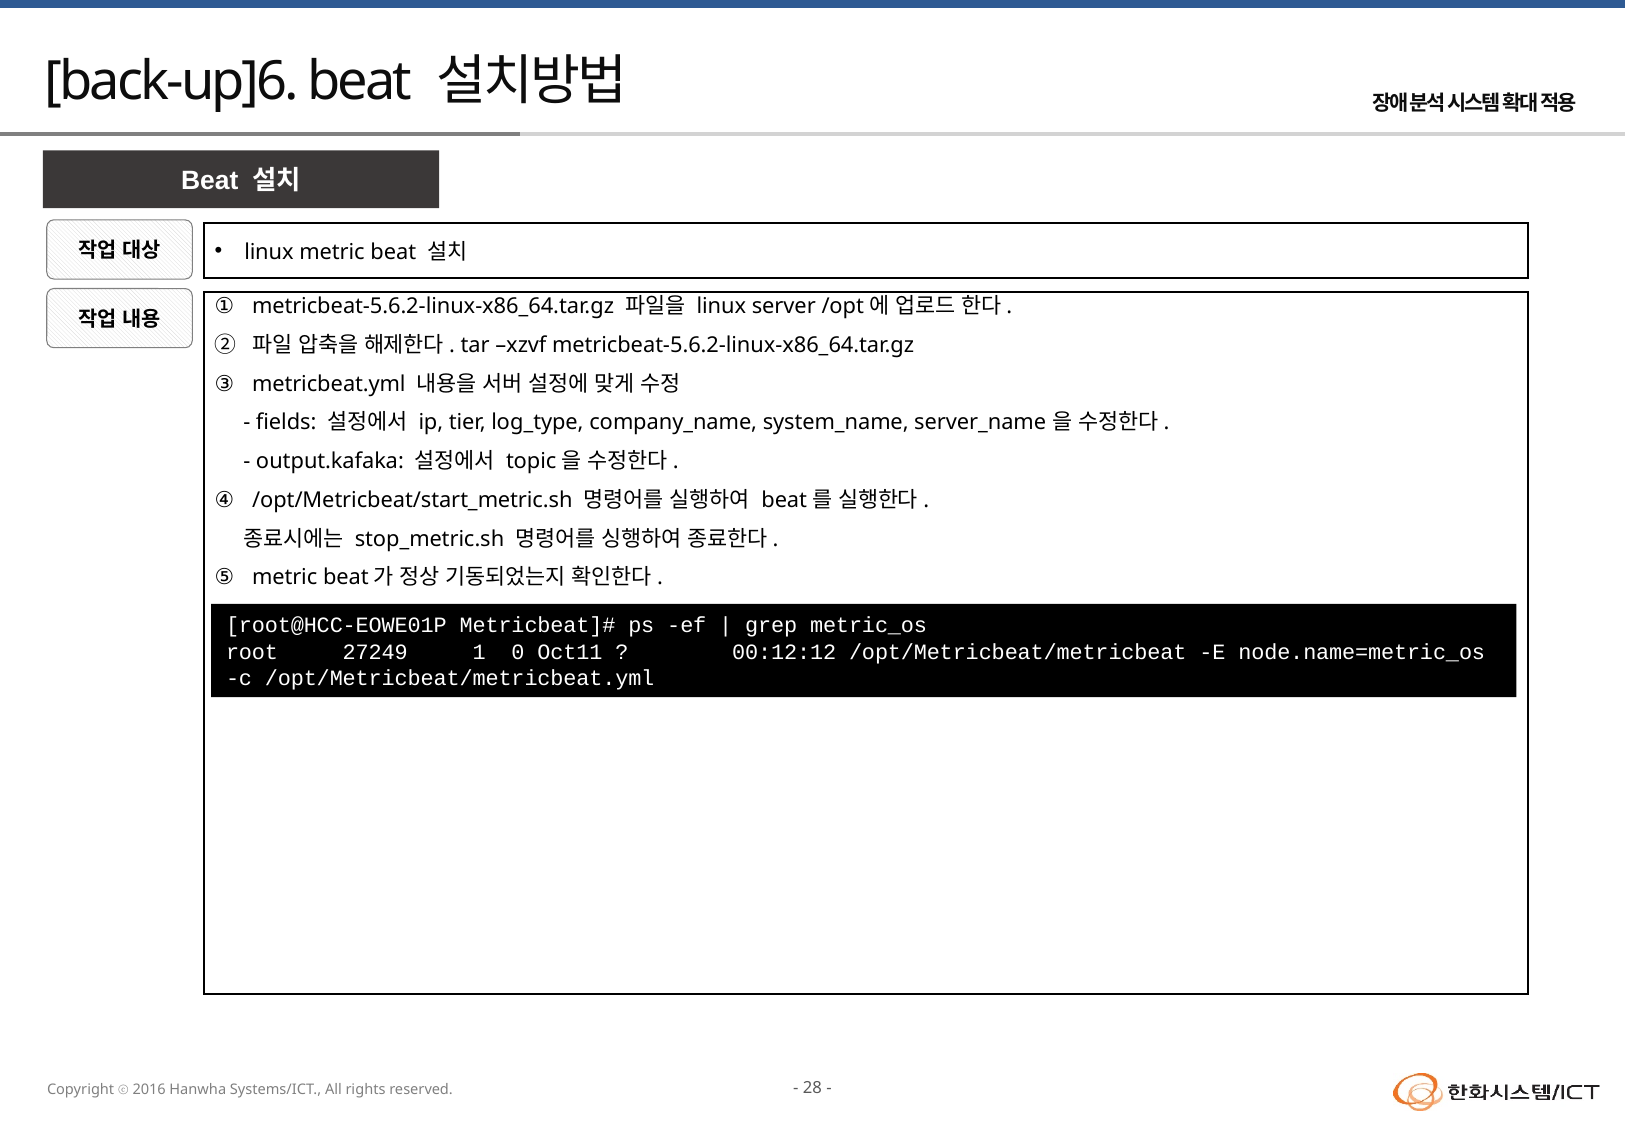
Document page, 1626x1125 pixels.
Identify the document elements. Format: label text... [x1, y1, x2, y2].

text_box metricbeat-5.6.2-linux-x86_64.tar.gz 파일을 linux server /opt에 업로드 한다. 파일 압축을 해제한다. tar –xzvf metricbeat-5.6.2-linux-x86_64.tar.gz metricbeat.yml 내용을 서버 설정에 맞게 수정 - fields: 설정에서 ip, tier, log_type, company_name, system_name, server_name을 수정한다. - output.kafaka: 설정에서 topic을 수정한다. /opt/Metricbeat/start_metric.sh 명령어를 실행하여 beat를 실행한다. 종료시에는 stop_metric.sh 명령어를 싱행하여 종료한다. metric beat가 정상 기동되었는지 확인한다. [204, 291, 1528, 994]
text_box 작업 대상 [46, 219, 193, 280]
title [back-up]6. beat 설치방법 [44, 45, 1194, 125]
text_box [root@HCC-EOWE01P Metricbeat]# ps -ef | grep metric_os root 27249 1 0 Oct11 ? 00:12:12 /opt/Metricbeat/metricbeat -E node.name=metric_os -c /opt/Metricbeat/metricbeat.yml [211, 603, 1517, 698]
text_box Beat 설치 [42, 149, 440, 209]
text_box linux metric beat 설치 [204, 223, 1528, 278]
text_box 작업 내용 [46, 287, 193, 349]
picture [1393, 1073, 1600, 1111]
